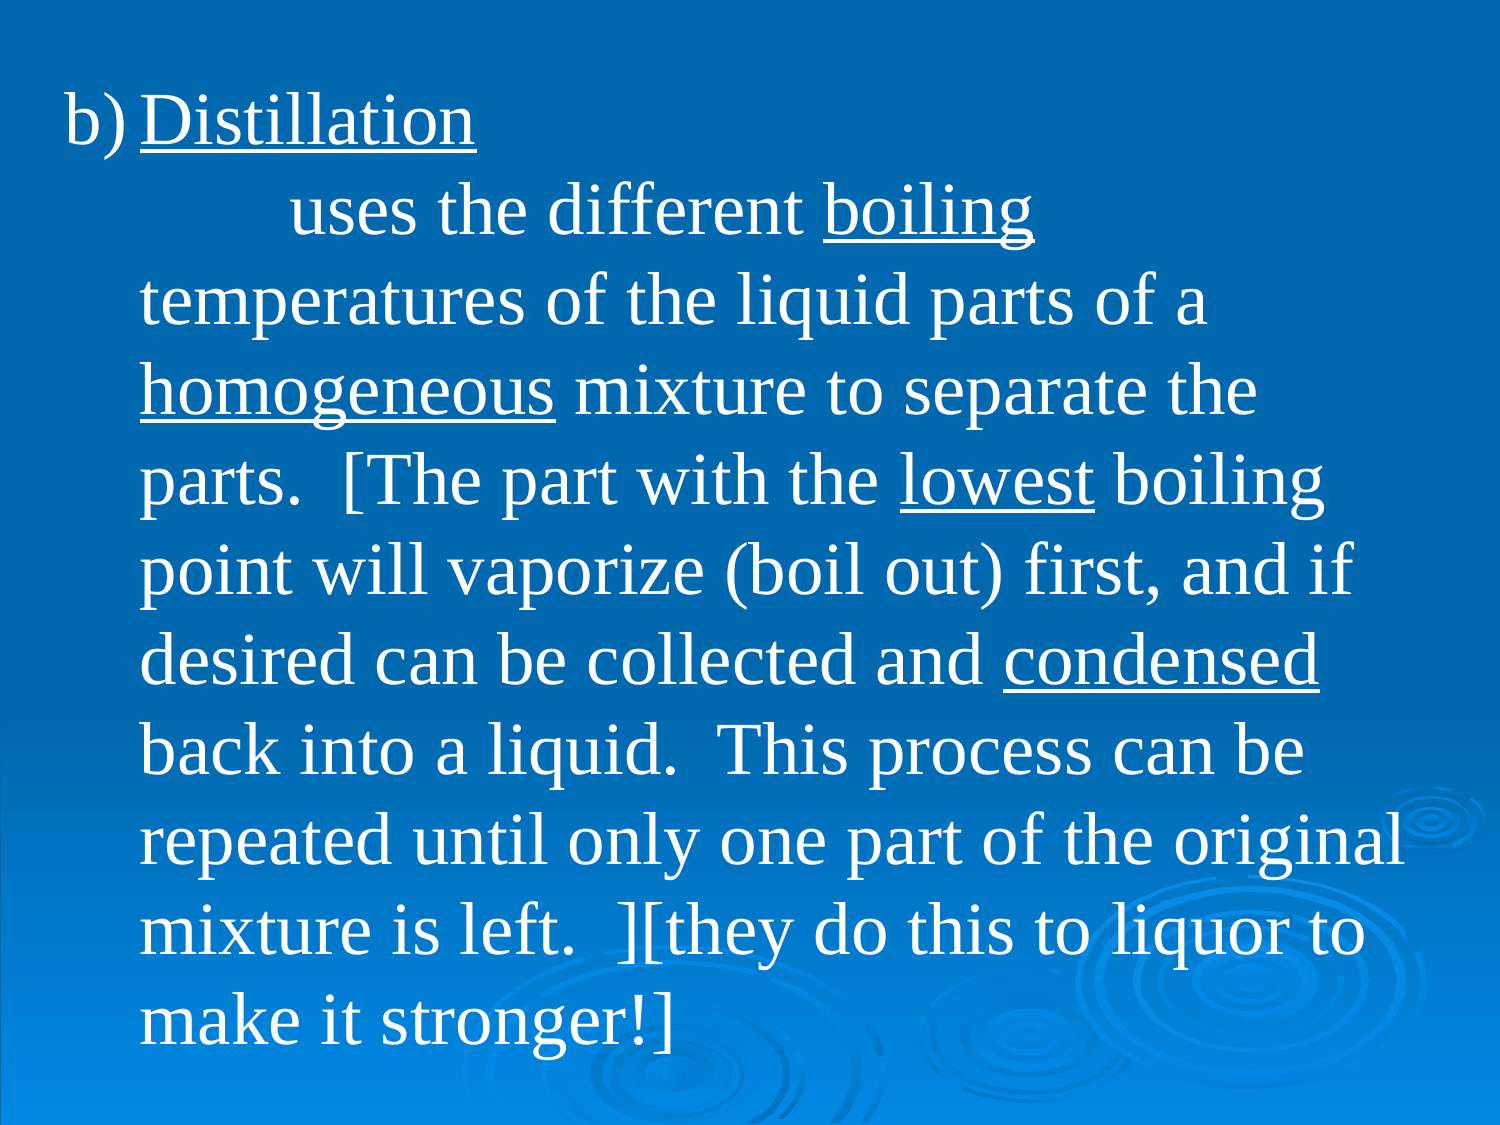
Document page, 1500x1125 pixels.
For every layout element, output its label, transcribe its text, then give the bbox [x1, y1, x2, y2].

text_box Distillation uses the different boiling temperatures of the liquid parts of a homogeneous mixture to separate the parts. [The part with the lowest boiling point will vaporize (boil out) first, and if desired can be collected and condensed back into a liquid. This process can be repeated until only one part of the original mixture is left. ][they do this to liquor to make it stronger!] [50, 62, 1450, 1068]
